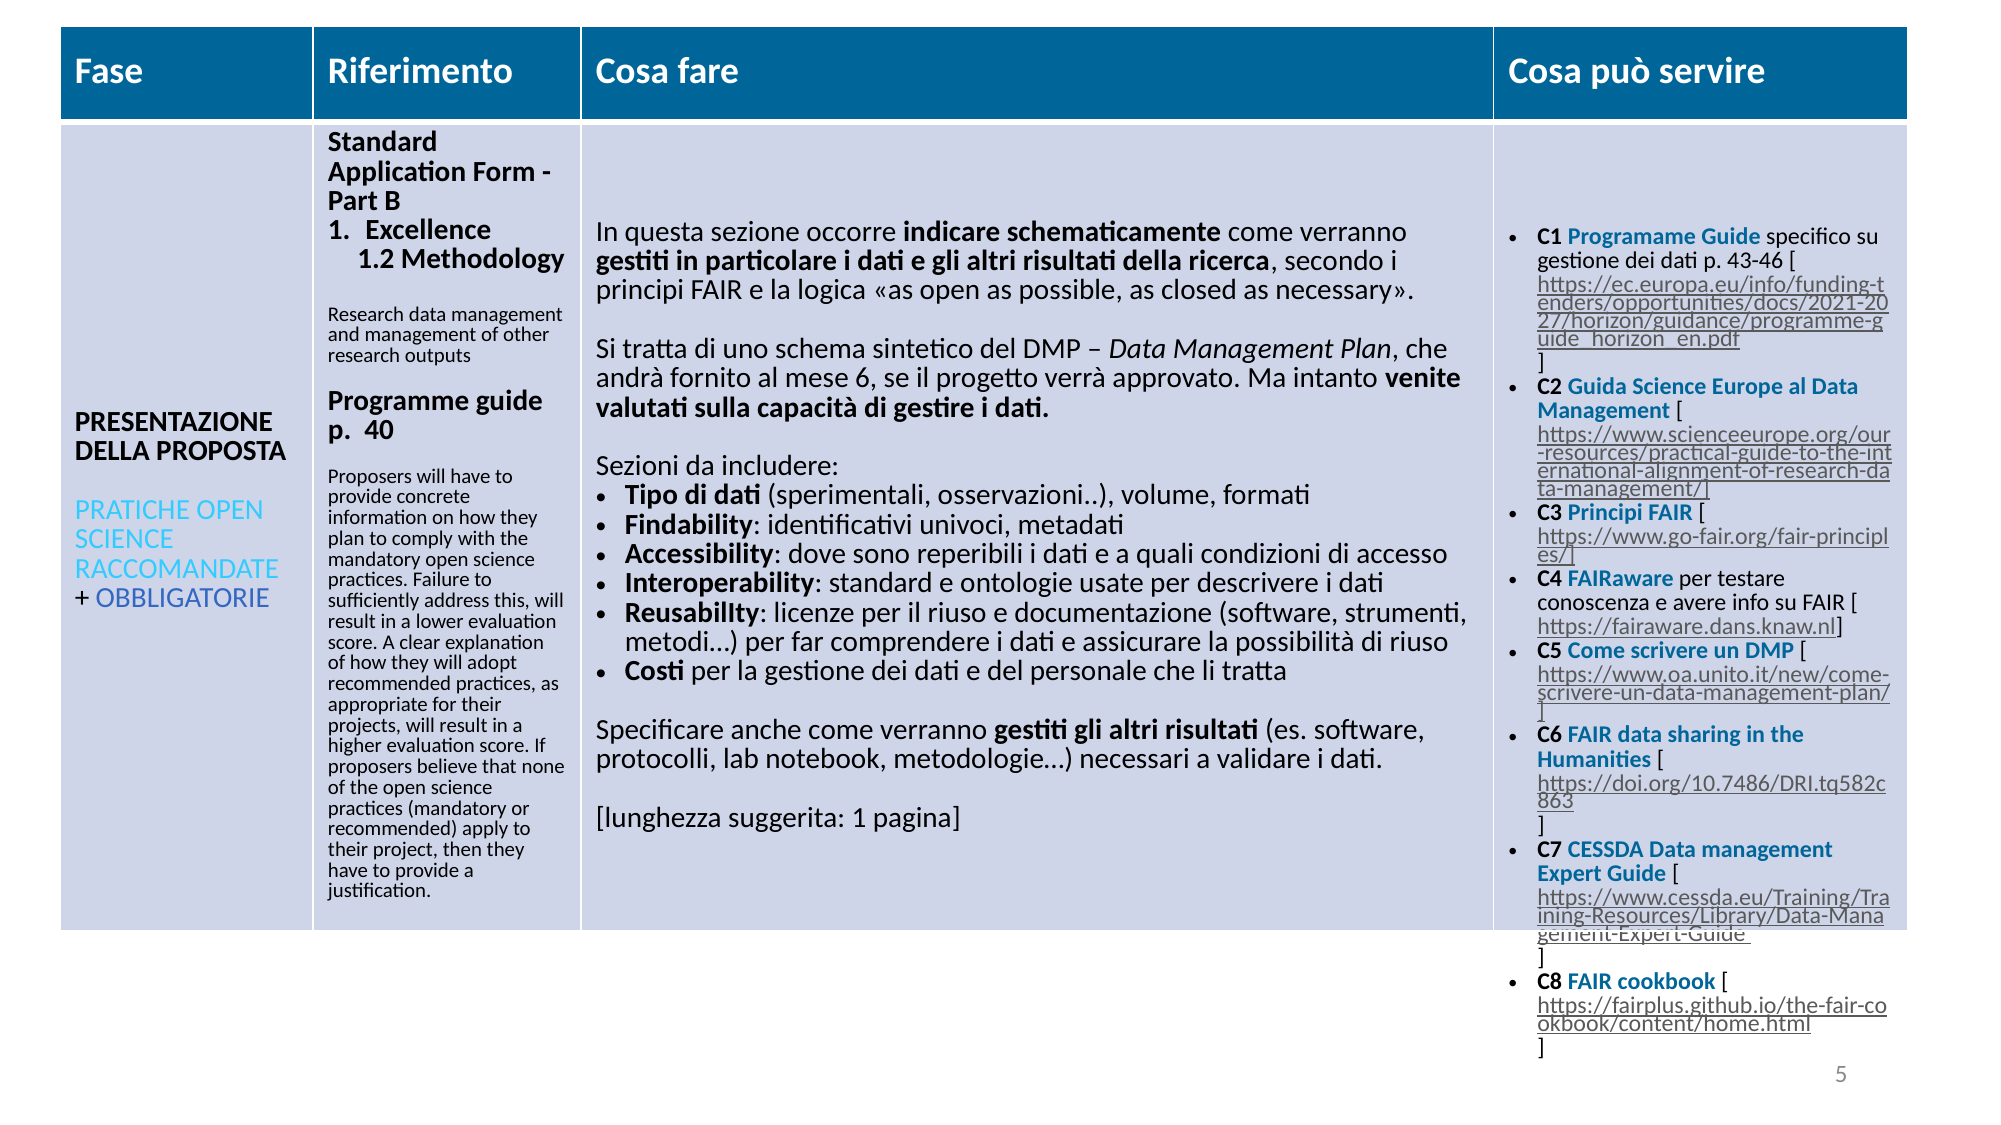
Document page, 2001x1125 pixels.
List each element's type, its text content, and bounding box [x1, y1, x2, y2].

table_cell In questa sezione occorre indicare schematicamente come verranno gestiti in particolare i dati e gli altri risultati della ricerca, secondo i principi FAIR e la logica «as open as possible, as closed as necessary». Si tratta di uno schema sintetico del DMP – Data Management Plan, che andrà fornito al mese 6, se il progetto verrà approvato. Ma intanto venite valutati sulla capacità di gestire i dati. Sezioni da includere: Tipo di dati (sperimentali, osservazioni..), volume, formati Findability: identificativi univoci, metadati Accessibility: dove sono reperibili i dati e a quali condizioni di accesso Interoperability: standard e ontologie usate per descrivere i dati ReusabilIty: licenze per il riuso e documentazione (software, strumenti, metodi…) per far comprendere i dati e assicurare la possibilità di riuso Costi per la gestione dei dati e del personale che li tratta Specificare anche come verranno gestiti gli altri risultati (es. software, protocolli, lab notebook, metodologie…) necessari a validare i dati. [lunghezza suggerita: 1 pagina] [582, 125, 1493, 930]
table_header Fase [61, 27, 312, 119]
table_header Cosa può servire [1494, 27, 1907, 119]
table_header Cosa fare [582, 27, 1493, 119]
table_cell PRESENTAZIONE DELLA PROPOSTA PRATICHE OPEN SCIENCE RACCOMANDATE + OBBLIGATORIE [61, 125, 312, 930]
table_cell C1 Programame Guide specifico su gestione dei dati p. 43-46 [https://ec.europa.eu/info/funding-tenders/opportunities/docs/2021-2027/horizon/guidance/programme-guide_horizon_en.pdf] C2 Guida Science Europe al Data Management [https://www.scienceeurope.org/our-resources/practical-guide-to-the-international-alignment-of-research-data-management/] C3 Principi FAIR [https://www.go-fair.org/fair-principles/] C4 FAIRaware per testare conoscenza e avere info su FAIR [https://fairaware.dans.knaw.nl] C5 Come scrivere un DMP [https://www.oa.unito.it/new/come-scrivere-un-data-management-plan/] C6 FAIR data sharing in the Humanities [https://doi.org/10.7486/DRI.tq582c863] C7 CESSDA Data management Expert Guide [https://www.cessda.eu/Training/Training-Resources/Library/Data-Management-Expert-Guide ] C8 FAIR cookbook [https://fairplus.github.io/the-fair-cookbook/content/home.html] [1494, 125, 1907, 930]
table_header Riferimento [314, 27, 580, 119]
table_cell Standard Application Form - Part B Excellence 1.2 Methodology Research data management and management of other research outputs Programme guide p. 40 Proposers will have to provide concrete information on how they plan to comply with the mandatory open science practices. Failure to sufficiently address this, will result in a lower evaluation score. A clear explanation of how they will adopt recommended practices, as appropriate for their projects, will result in a higher evaluation score. If proposers believe that none of the open science practices (mandatory or recommended) apply to their project, then they have to provide a justification. [314, 125, 580, 930]
slide_number 5 [1412, 1042, 1863, 1103]
